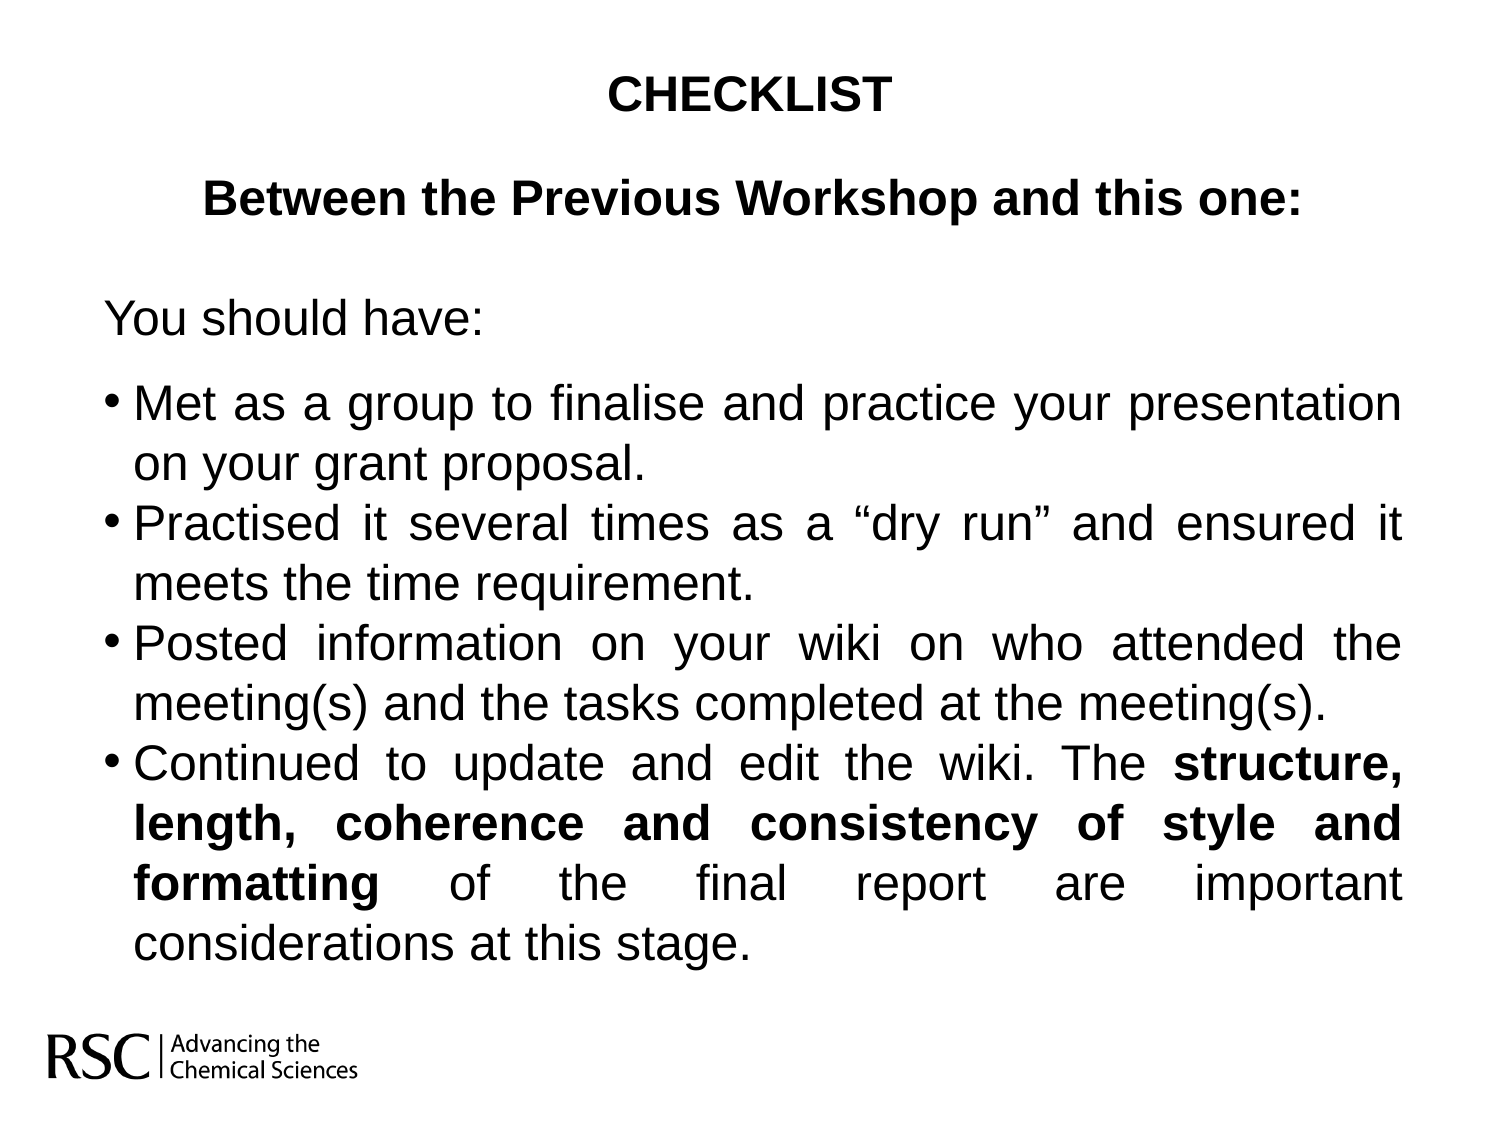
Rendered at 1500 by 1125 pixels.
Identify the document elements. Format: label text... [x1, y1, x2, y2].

text_box Between the Previous Workshop and this one: You should have: Met as a group to finalise and practice your presentation on your grant proposal. Practised it several times as a “dry run” and ensured it meets the time requirement. Posted information on your wiki on who attended the meeting(s) and the tasks completed at the meeting(s). Continued to update and edit the wiki. The structure, length, coherence and consistency of style and formatting of the final report are important considerations at this stage. [88, 158, 1419, 1038]
text_box CHECKLIST [123, 54, 1390, 130]
